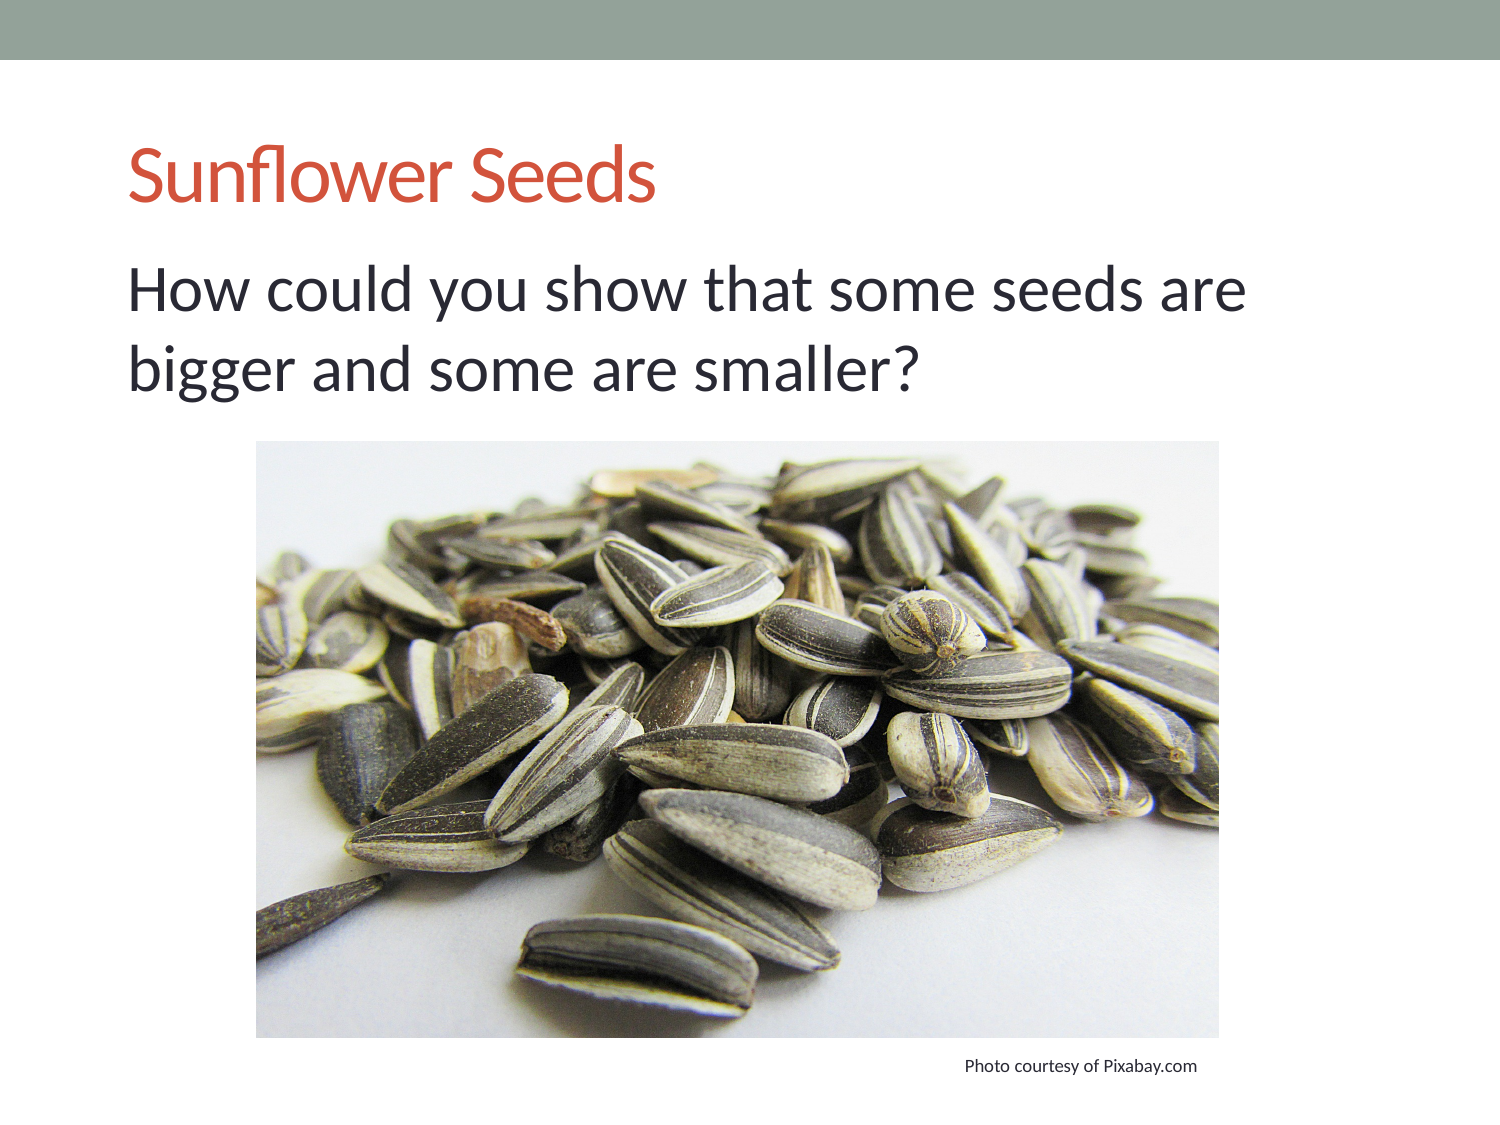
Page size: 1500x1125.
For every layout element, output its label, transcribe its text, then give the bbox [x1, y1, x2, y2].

text_box How could you show that some seeds are bigger and some are smaller? [112, 237, 1363, 413]
title Sunflower Seeds [112, 87, 1425, 250]
picture [255, 441, 1219, 1038]
text_box Photo courtesy of Pixabay.com [949, 1046, 1238, 1084]
